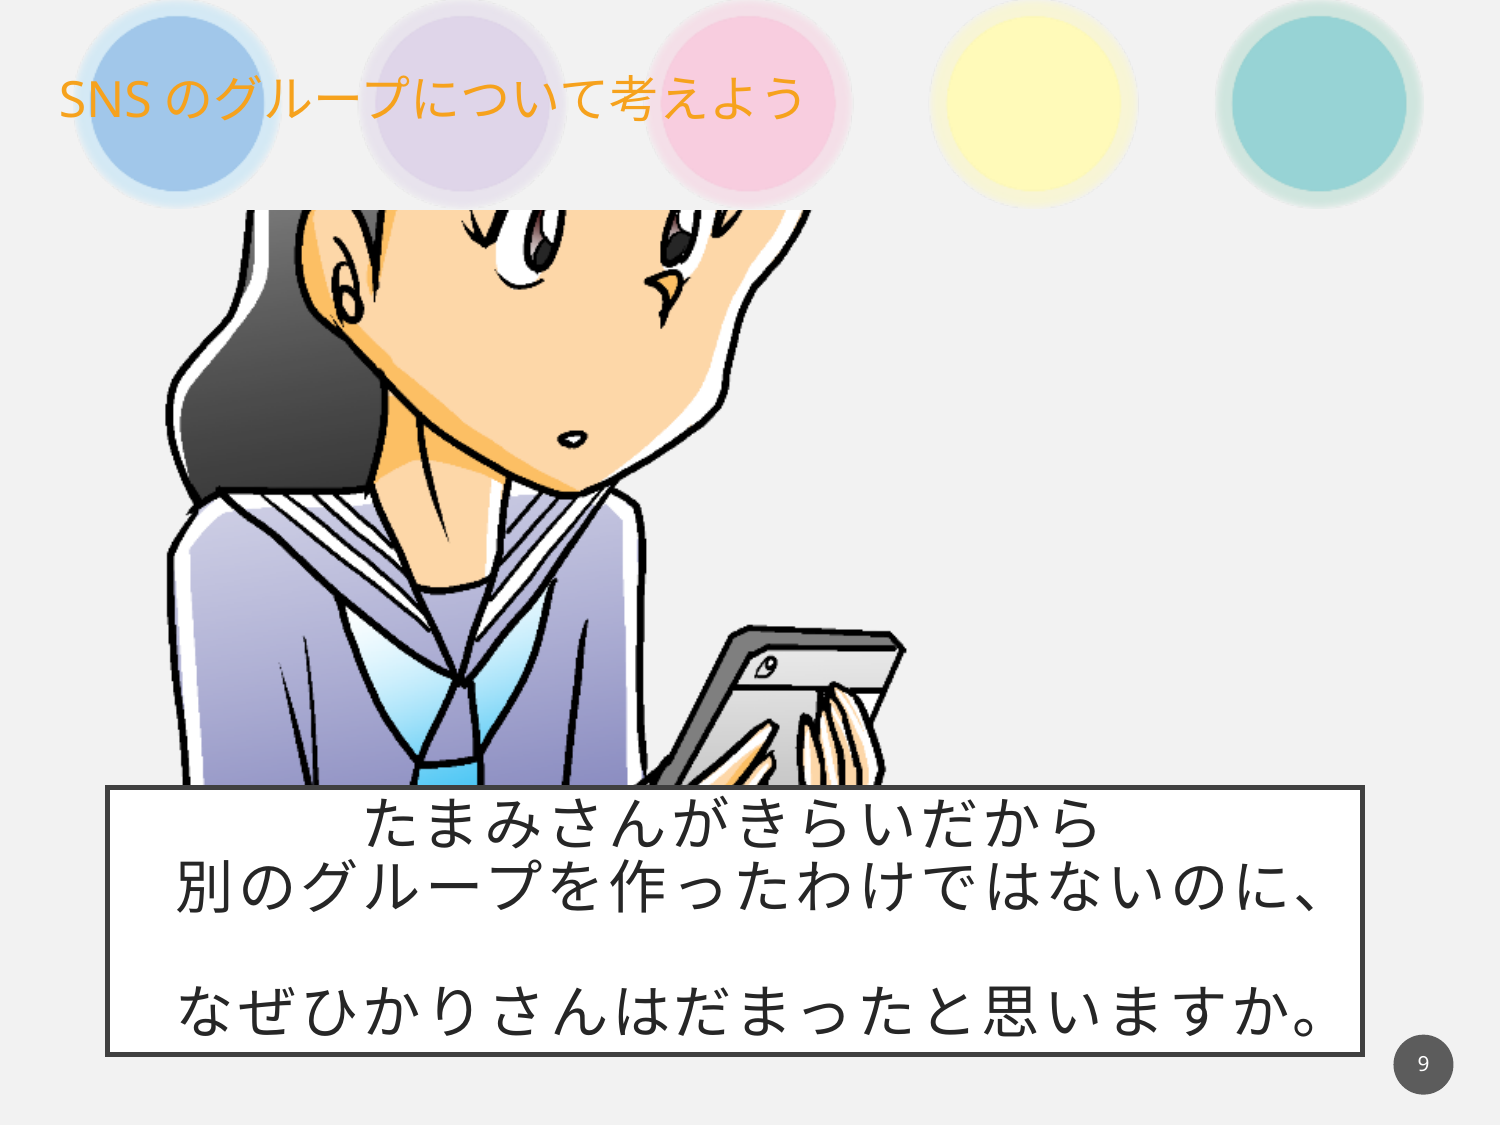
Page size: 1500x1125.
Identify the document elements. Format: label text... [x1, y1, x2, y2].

picture [73, 0, 1424, 209]
picture [73, 102, 79, 113]
picture [0, 210, 1010, 788]
title たまみさんがきらいだから 別のグループを作ったわけではないのに、 なぜひかりさんはだまったと思いますか。 [105, 785, 1365, 1057]
slide_number 9 [1393, 1034, 1454, 1095]
